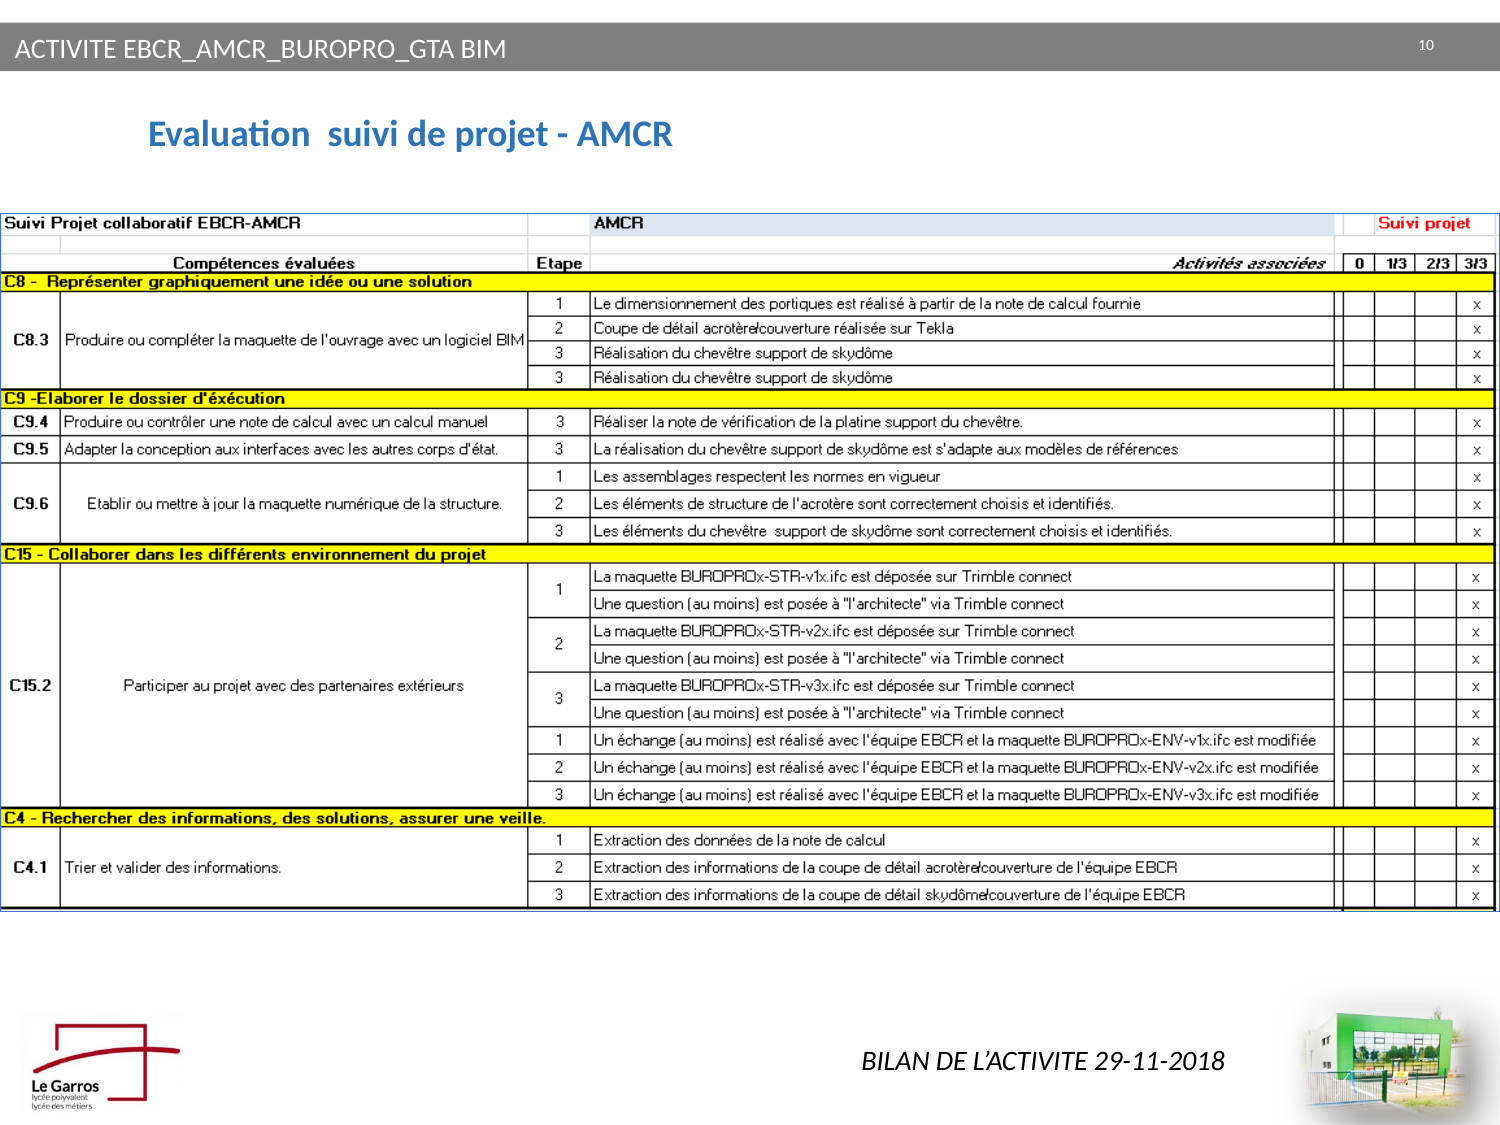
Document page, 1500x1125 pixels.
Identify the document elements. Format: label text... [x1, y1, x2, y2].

picture [21, 1013, 185, 1115]
picture [1323, 1023, 1451, 1098]
picture [0, 213, 1500, 912]
text_box Evaluation suivi de projet - AMCR [133, 101, 767, 162]
